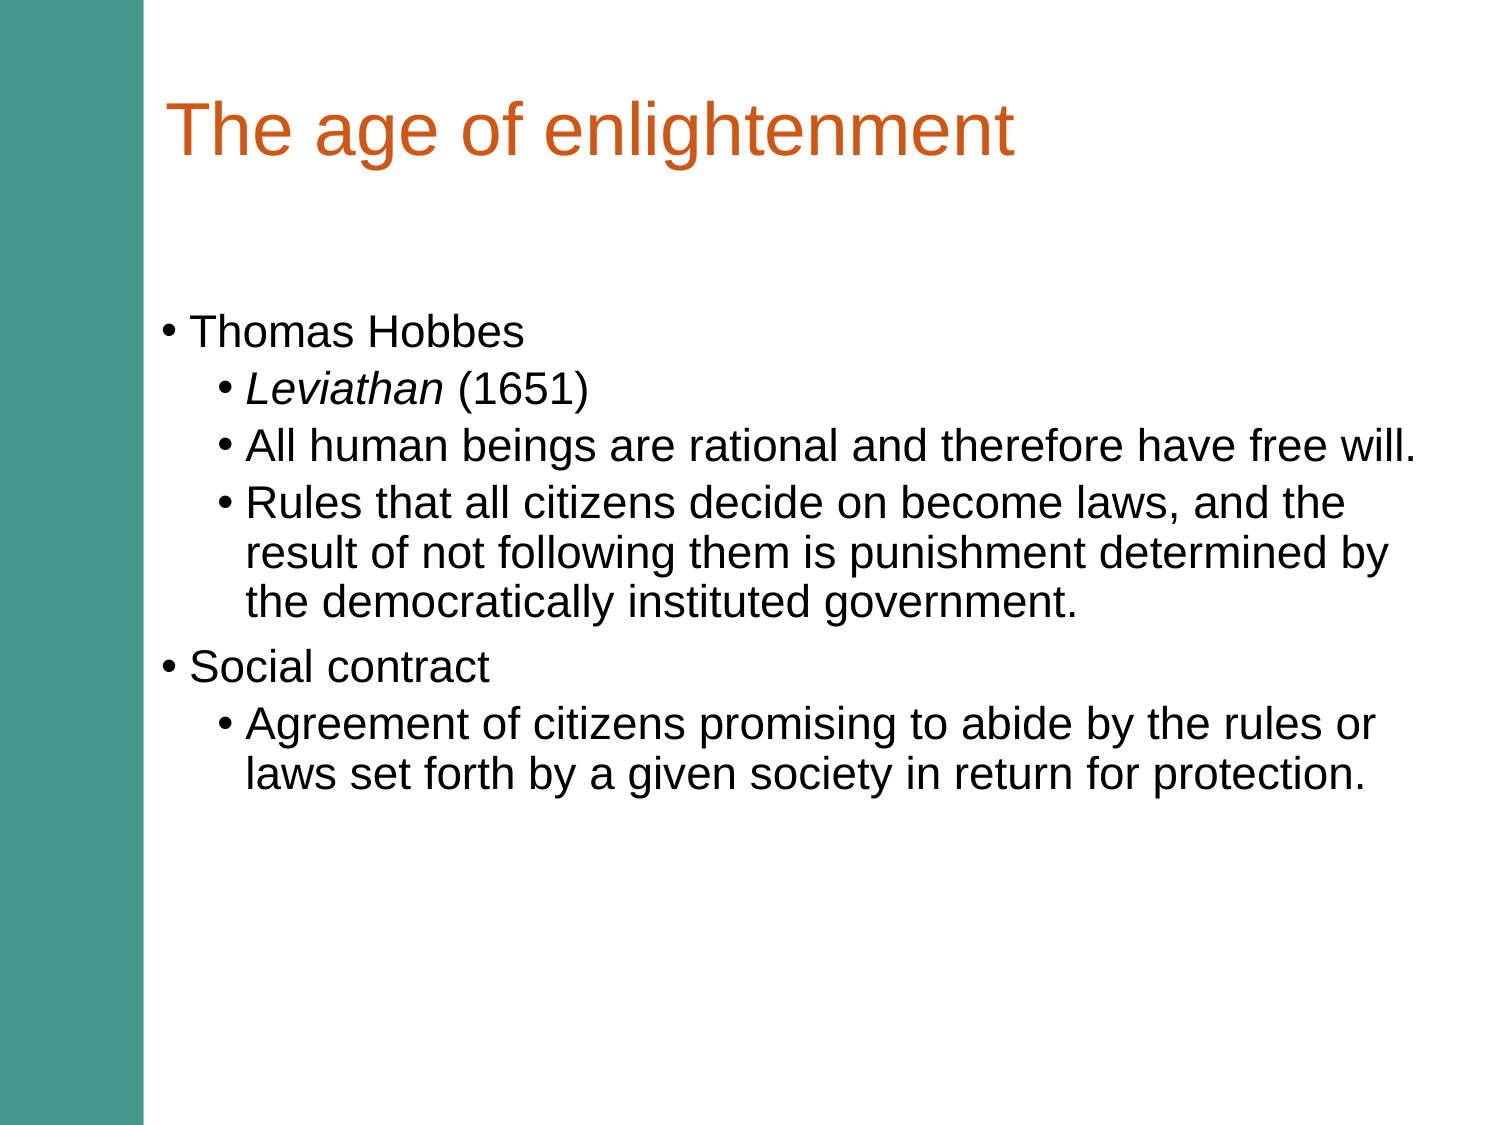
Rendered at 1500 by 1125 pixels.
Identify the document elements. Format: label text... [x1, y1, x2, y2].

list Thomas Hobbes Leviathan (1651) All human beings are rational and therefore have free will. Rules that all citizens decide on become laws, and the result of not following them is punishment determined by the democratically instituted government. Social contract Agreement of citizens promising to abide by the rules or laws set forth by a given society in return for protection. [146, 299, 1440, 1014]
picture [0, 0, 1500, 1125]
title The age of enlightenment [150, 50, 1444, 213]
